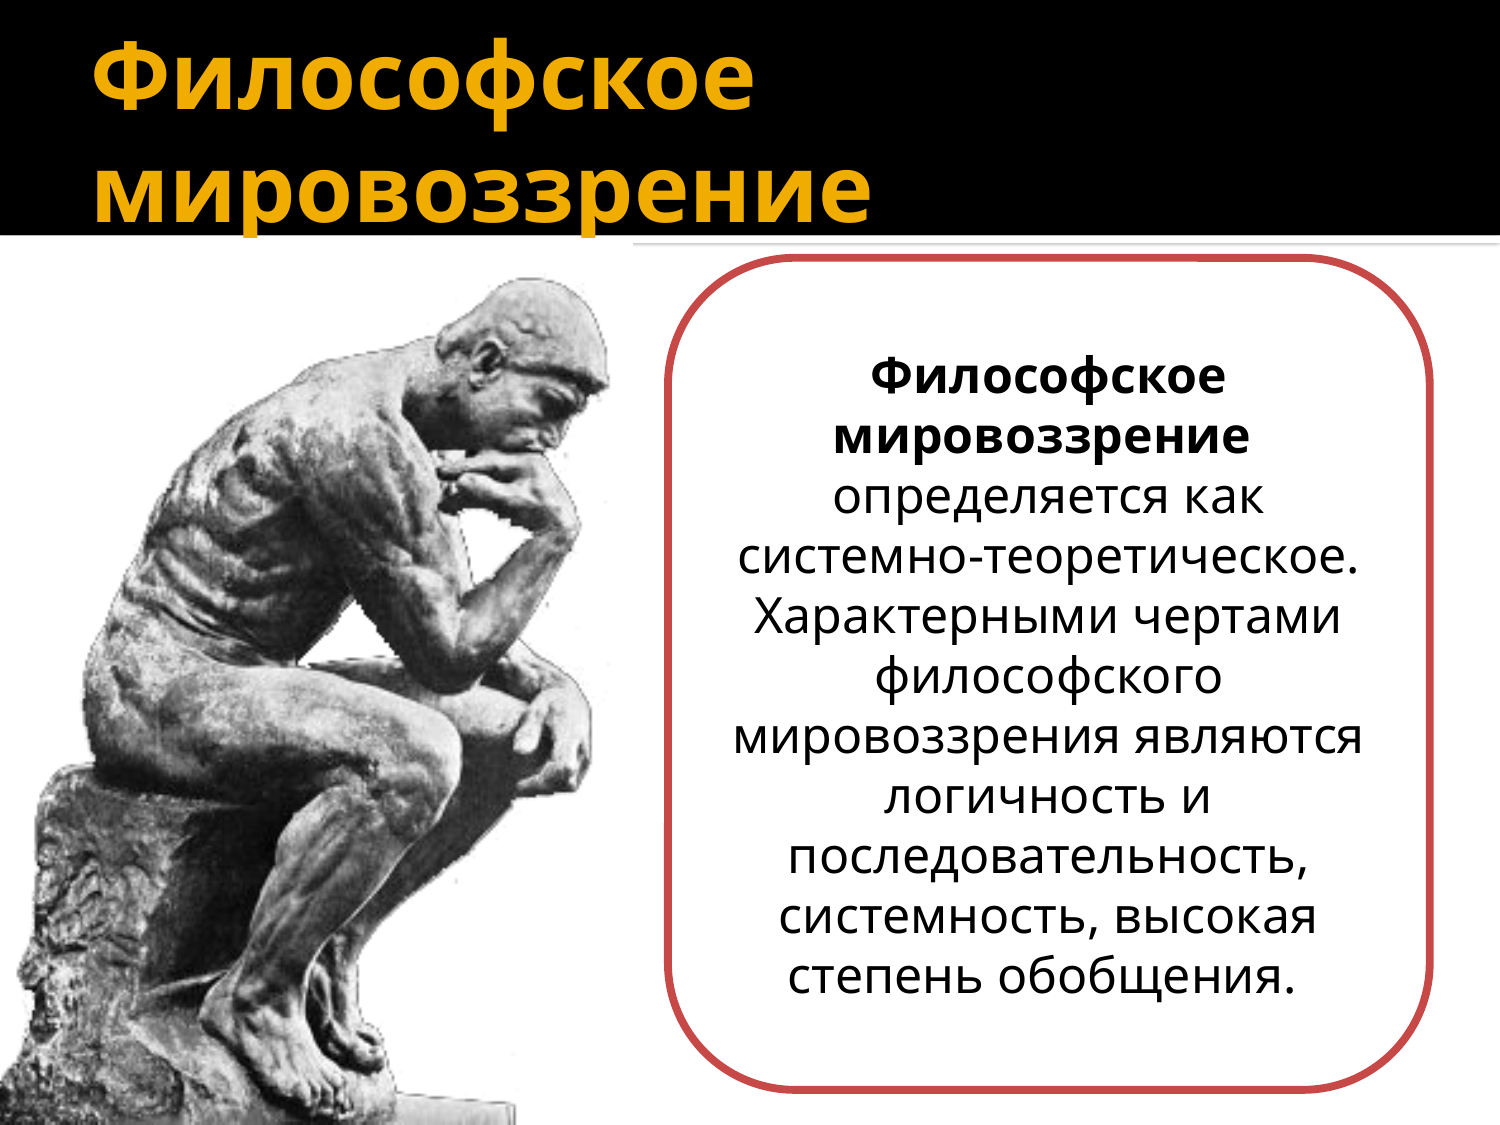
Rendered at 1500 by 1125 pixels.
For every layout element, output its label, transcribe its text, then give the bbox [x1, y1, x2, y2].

text_box Философское мировоззрение определяется как системно-теоретическое. Характерными чертами философского мировоззрения являются логичность и последовательность, системность, высокая степень обобщения. [663, 253, 1434, 1094]
title Философское мировоззрение [75, 25, 1425, 231]
picture [0, 238, 633, 1125]
